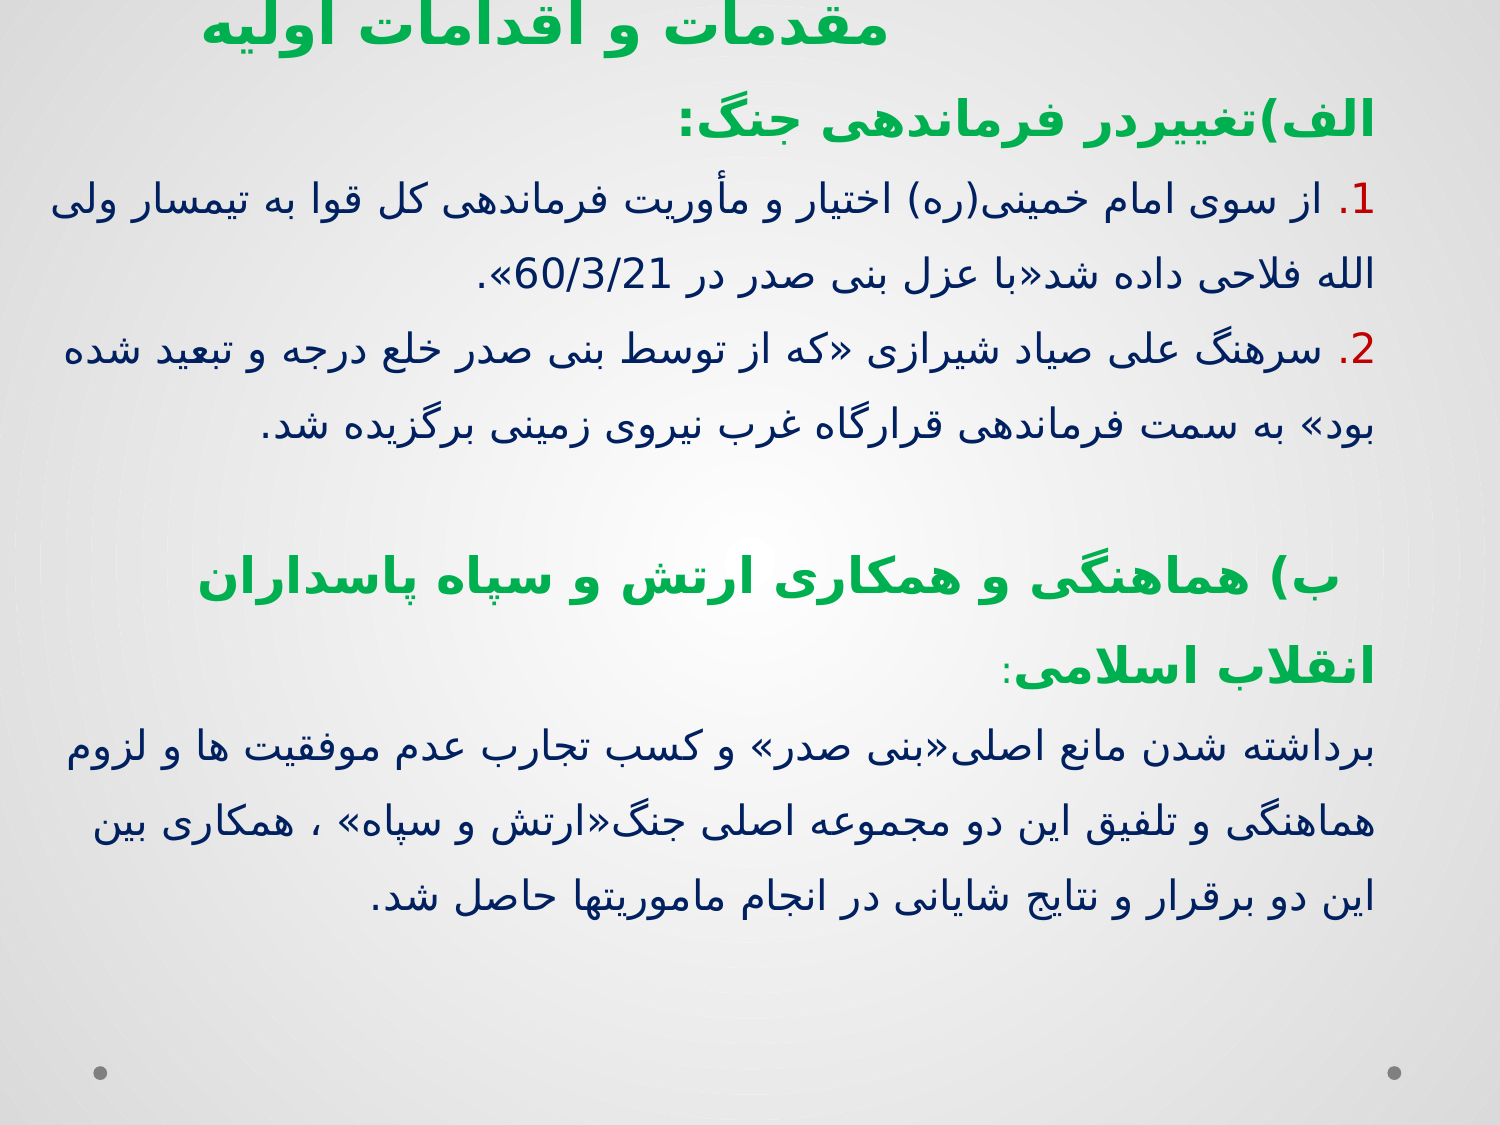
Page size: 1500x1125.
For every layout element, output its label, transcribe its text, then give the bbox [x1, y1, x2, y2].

title مقدمات و اقدامات اولیه الف)تغییردر فرماندهی جنگ: 1. از سوی امام خمینی(ره) اختیار و مأوریت فرماندهی کل قوا به تیمسار ولی الله فلاحی داده شد«با عزل بنی صدر در 60/3/21». 2. سرهنگ علی صیاد شیرازی «که از توسط بنی صدر خلع درجه و تبعید شده بود» به سمت فرماندهی قرارگاه غرب نیروی زمینی برگزیده شد. ب) هماهنگی و همکاری ارتش و سپاه پاسداران انقلاب اسلامی: برداشته شدن مانع اصلی«بنی صدر» و کسب تجارب عدم موفقیت ها و لزوم هماهنگی و تلفیق این دو مجموعه اصلی جنگ«ارتش و سپاه» ، همکاری بین این دو برقرار و نتایج شایانی در انجام ماموریتها حاصل شد. [29, 172, 1392, 1125]
